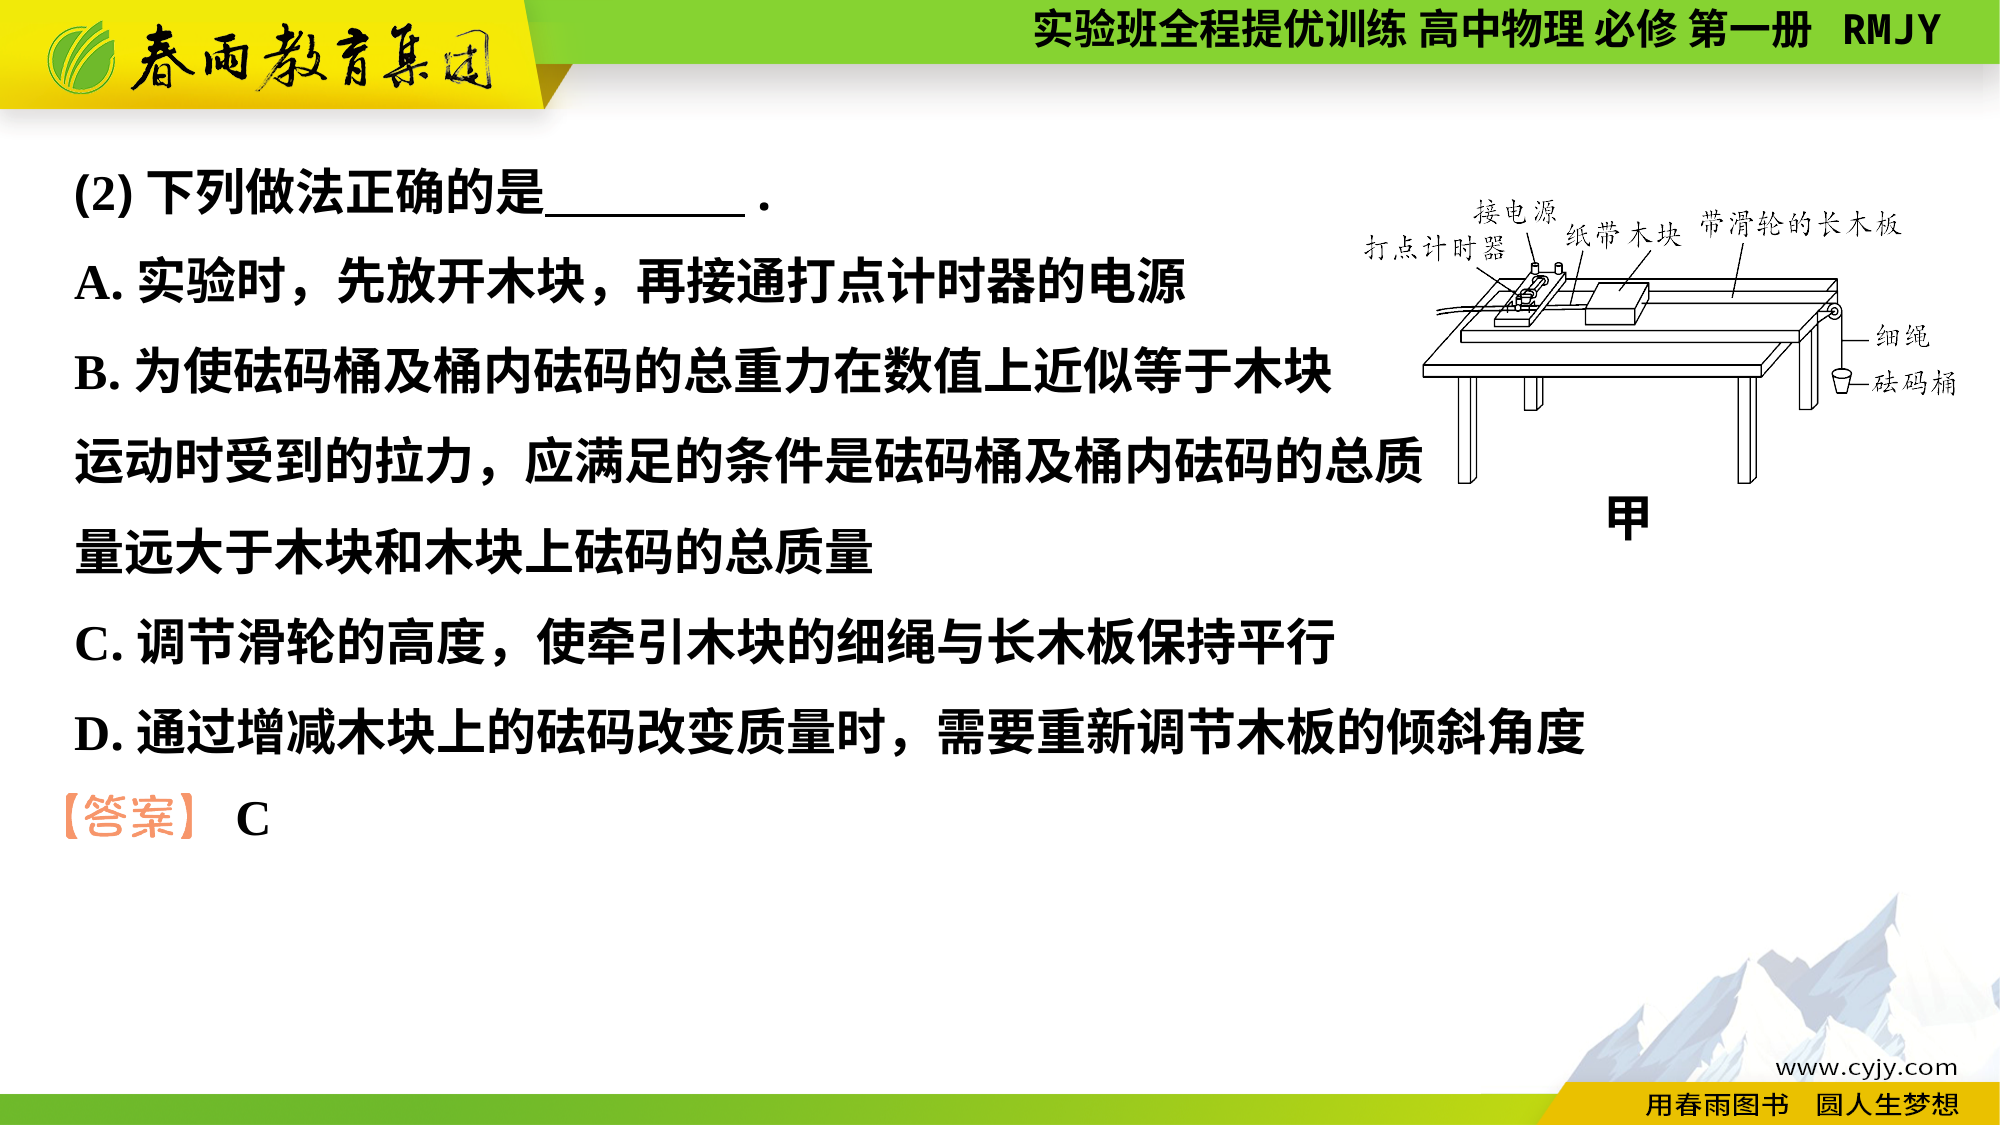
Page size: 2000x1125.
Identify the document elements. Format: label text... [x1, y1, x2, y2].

text_box C [220, 777, 287, 853]
picture [0, 0, 2000, 1125]
list (2)下列做法正确的是 . A.实验时，先放开木块，再接通打点计时器的电源 B.为使砝码桶及桶内砝码的总重力在数值上近似等于木块 运动时受到的拉力，应满足的条件是砝码桶及桶内砝码的总质 量远大于木块和木块上砝码的总质量 C.调节滑轮的高度，使牵引木块的细绳与长木板保持平行 D.通过增减木块上的砝码改变质量时，需要重新调节木板的倾斜角度 [59, 122, 1944, 774]
text_box 甲 [1588, 492, 1668, 554]
